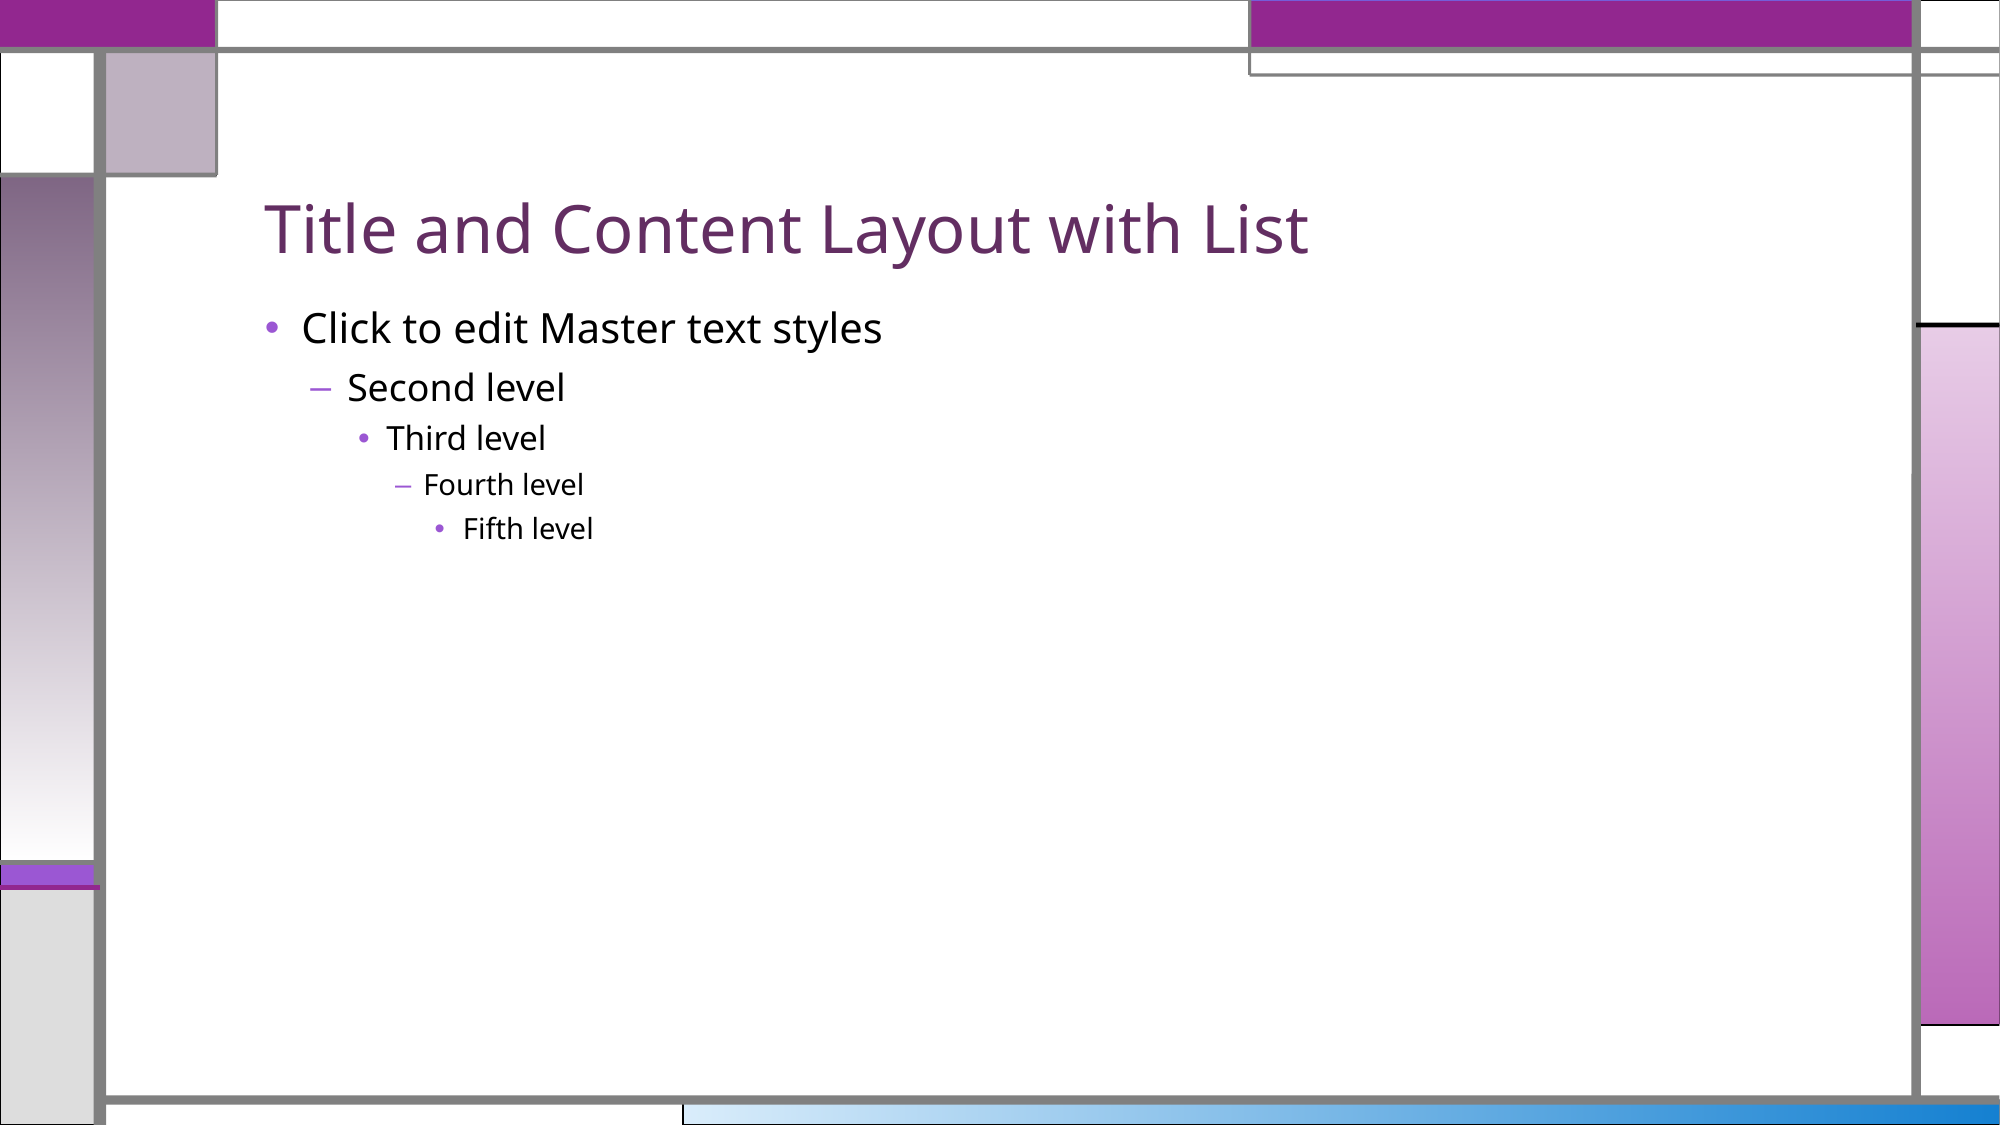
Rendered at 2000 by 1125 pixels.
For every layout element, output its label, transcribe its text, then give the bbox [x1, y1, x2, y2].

list Click to edit Master text styles Second level Third level Fourth level Fifth level [249, 299, 1825, 988]
title Title and Content Layout with List [249, 87, 1825, 275]
